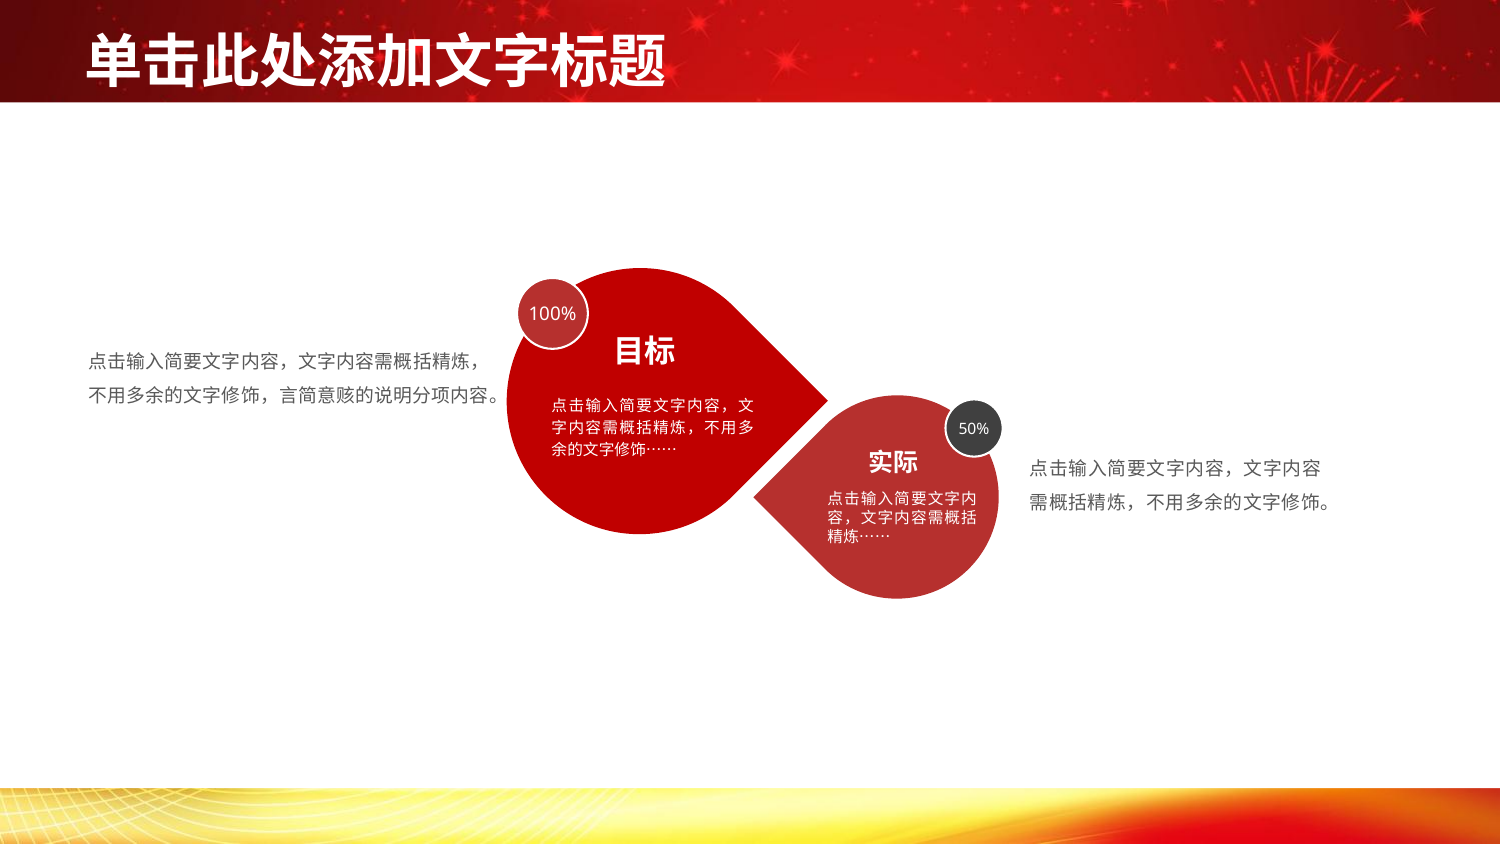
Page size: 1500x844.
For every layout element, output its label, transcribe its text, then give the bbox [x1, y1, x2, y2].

text_box [505, 267, 830, 536]
text_box 50% [944, 398, 1004, 458]
text_box 点击输入简要文字内容，文字内容需概括精炼…… [827, 489, 977, 546]
text_box 100% [515, 276, 589, 350]
text_box 目标 [598, 323, 691, 376]
text_box 点击输入简要文字内容，文字内容需概括精炼，不用多余的文字修饰，言简意赅的说明分项内容。 [88, 338, 489, 407]
text_box 点击输入简要文字内容，文字内容需概括精炼，不用多余的文字修饰…… [551, 392, 754, 459]
text_box [751, 394, 1000, 600]
text_box 点击输入简要文字内容，文字内容需概括精炼，不用多余的文字修饰。 [1029, 445, 1321, 513]
picture [0, 0, 1500, 102]
text_box 实际 [853, 438, 934, 484]
picture [0, 789, 1500, 844]
